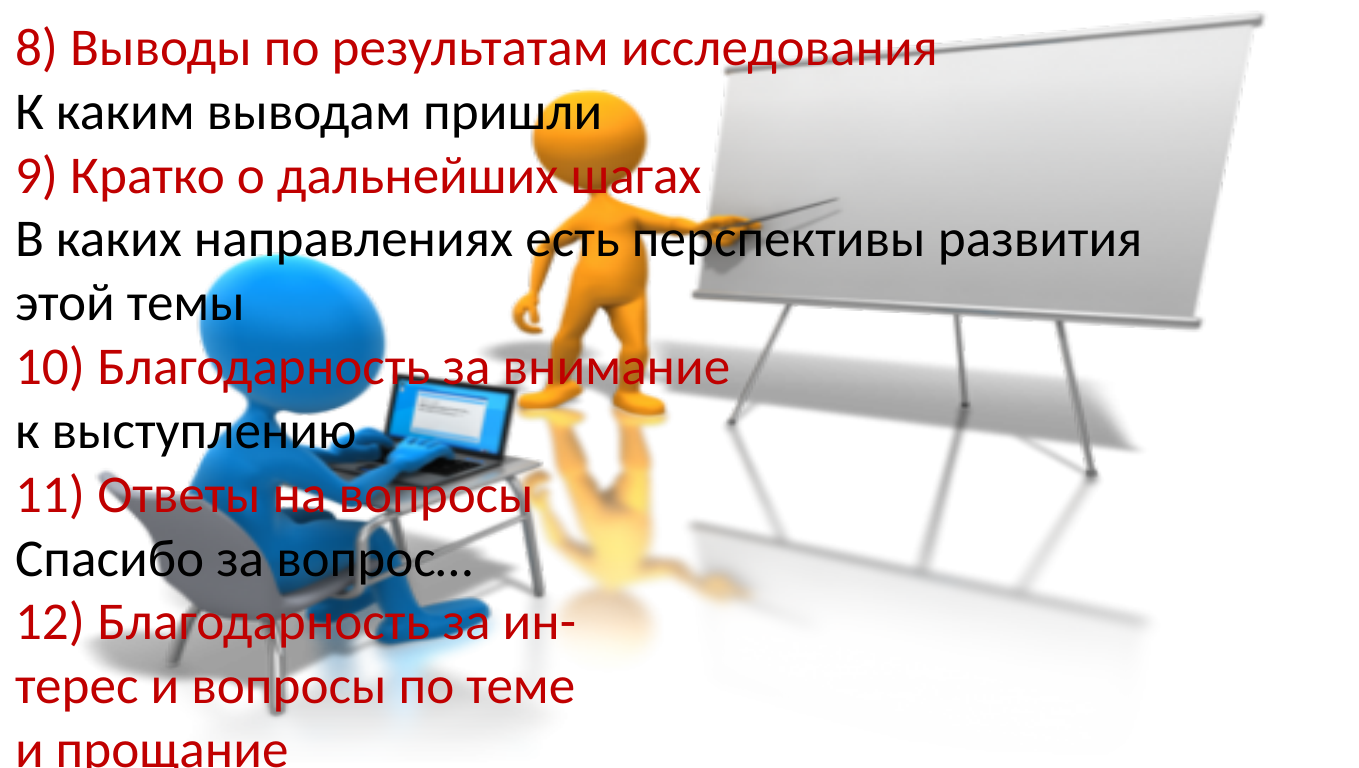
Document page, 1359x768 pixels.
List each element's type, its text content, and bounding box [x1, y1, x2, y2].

list 8) Выводы по результатам исследования К каким выводам пришли 9) Кратко о дальнейших шагах В каких направлениях есть перспективы развития этой темы 10) Благодарность за внимание к выступлению 11) Ответы на вопросы Спасибо за вопрос… 12) Благодарность за ин- терес и вопросы по теме и прощание [0, 4, 1165, 768]
picture [0, 0, 1359, 768]
